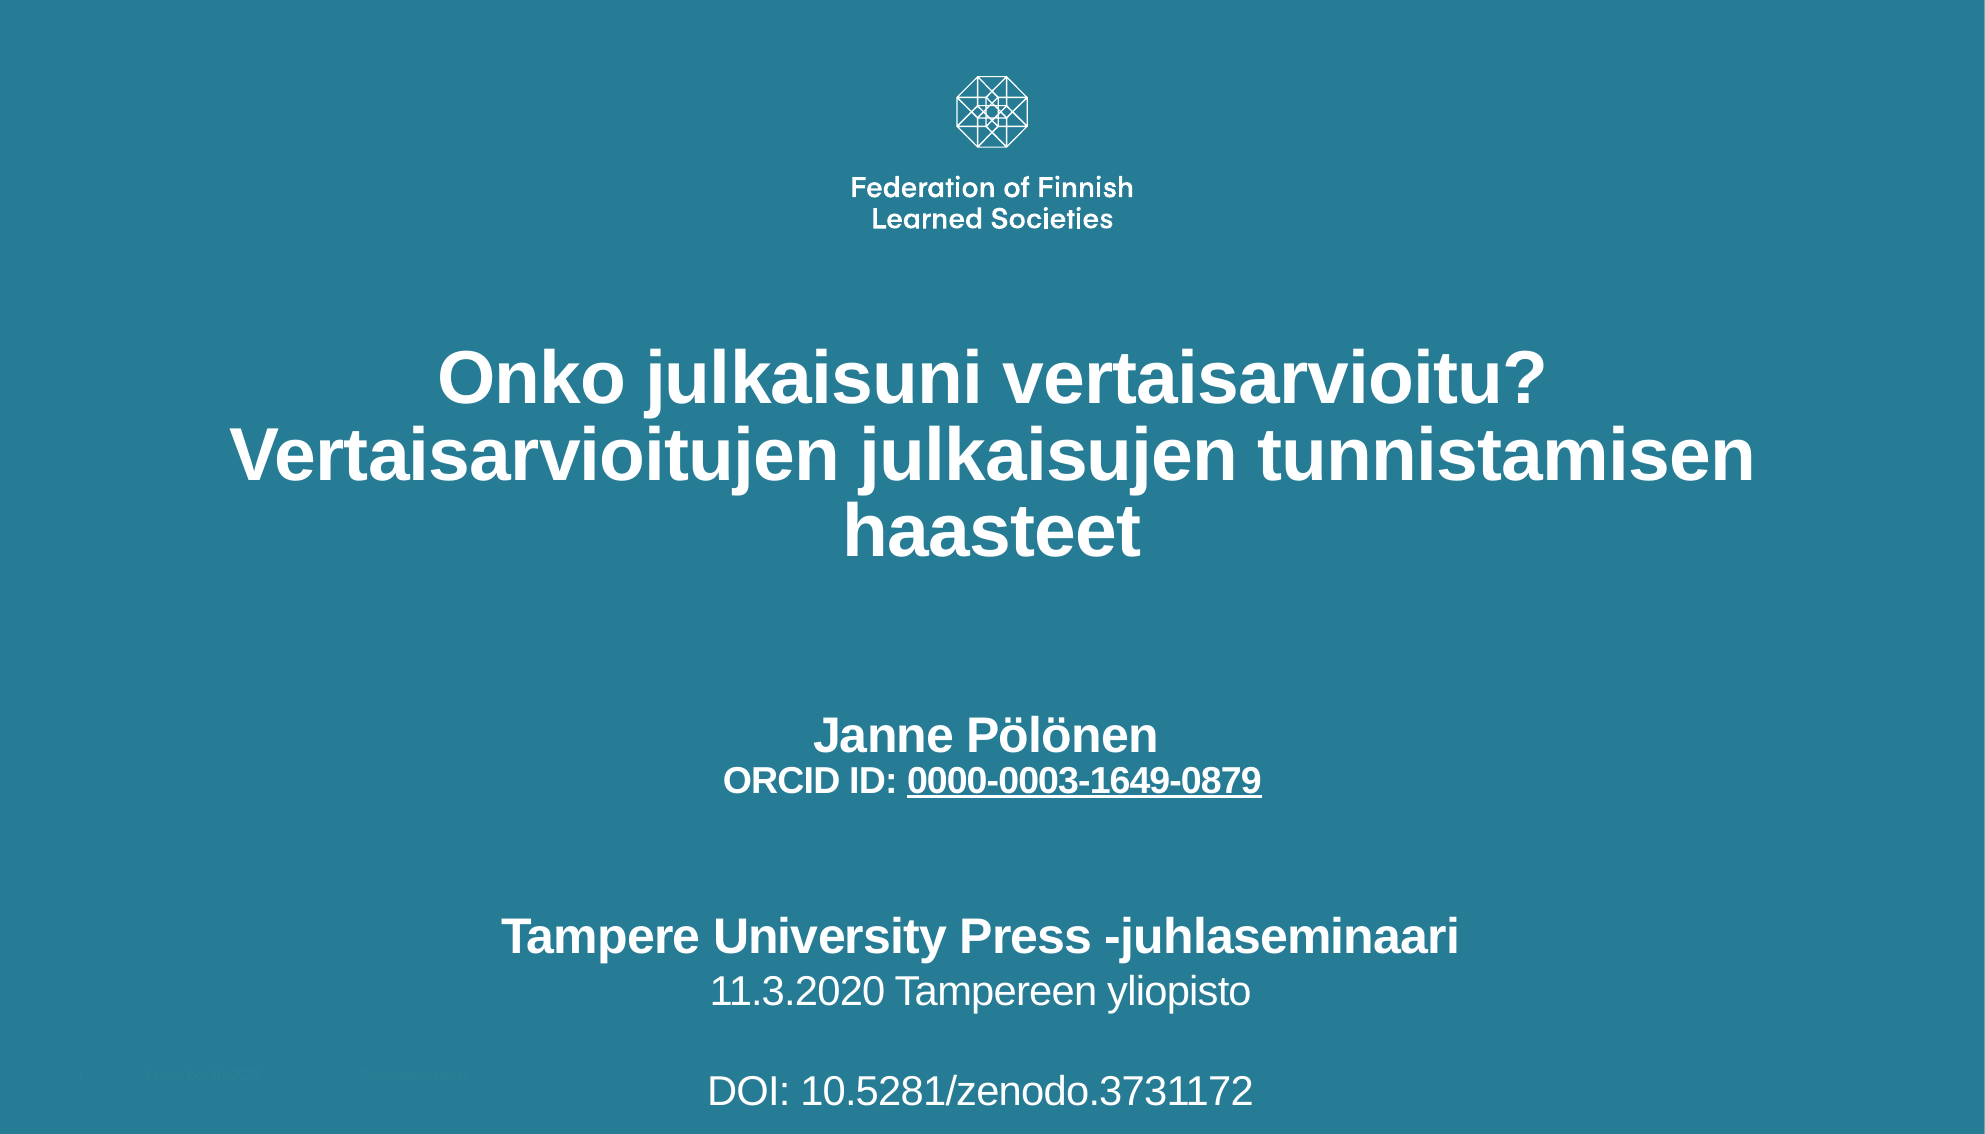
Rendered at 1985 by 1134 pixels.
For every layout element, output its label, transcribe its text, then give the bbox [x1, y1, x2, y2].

title Onko julkaisuni vertaisarvioitu? Vertaisarvioitujen julkaisujen tunnistamisen haasteet Janne Pölönen ORCID ID: 0000-0003-1649-0879 [218, 295, 1766, 897]
list Tampere University Press -juhlaseminaari 11.3.2020 Tampereen yliopisto DOI: 10.5281/zenodo.3731172 [0, 897, 1961, 1111]
